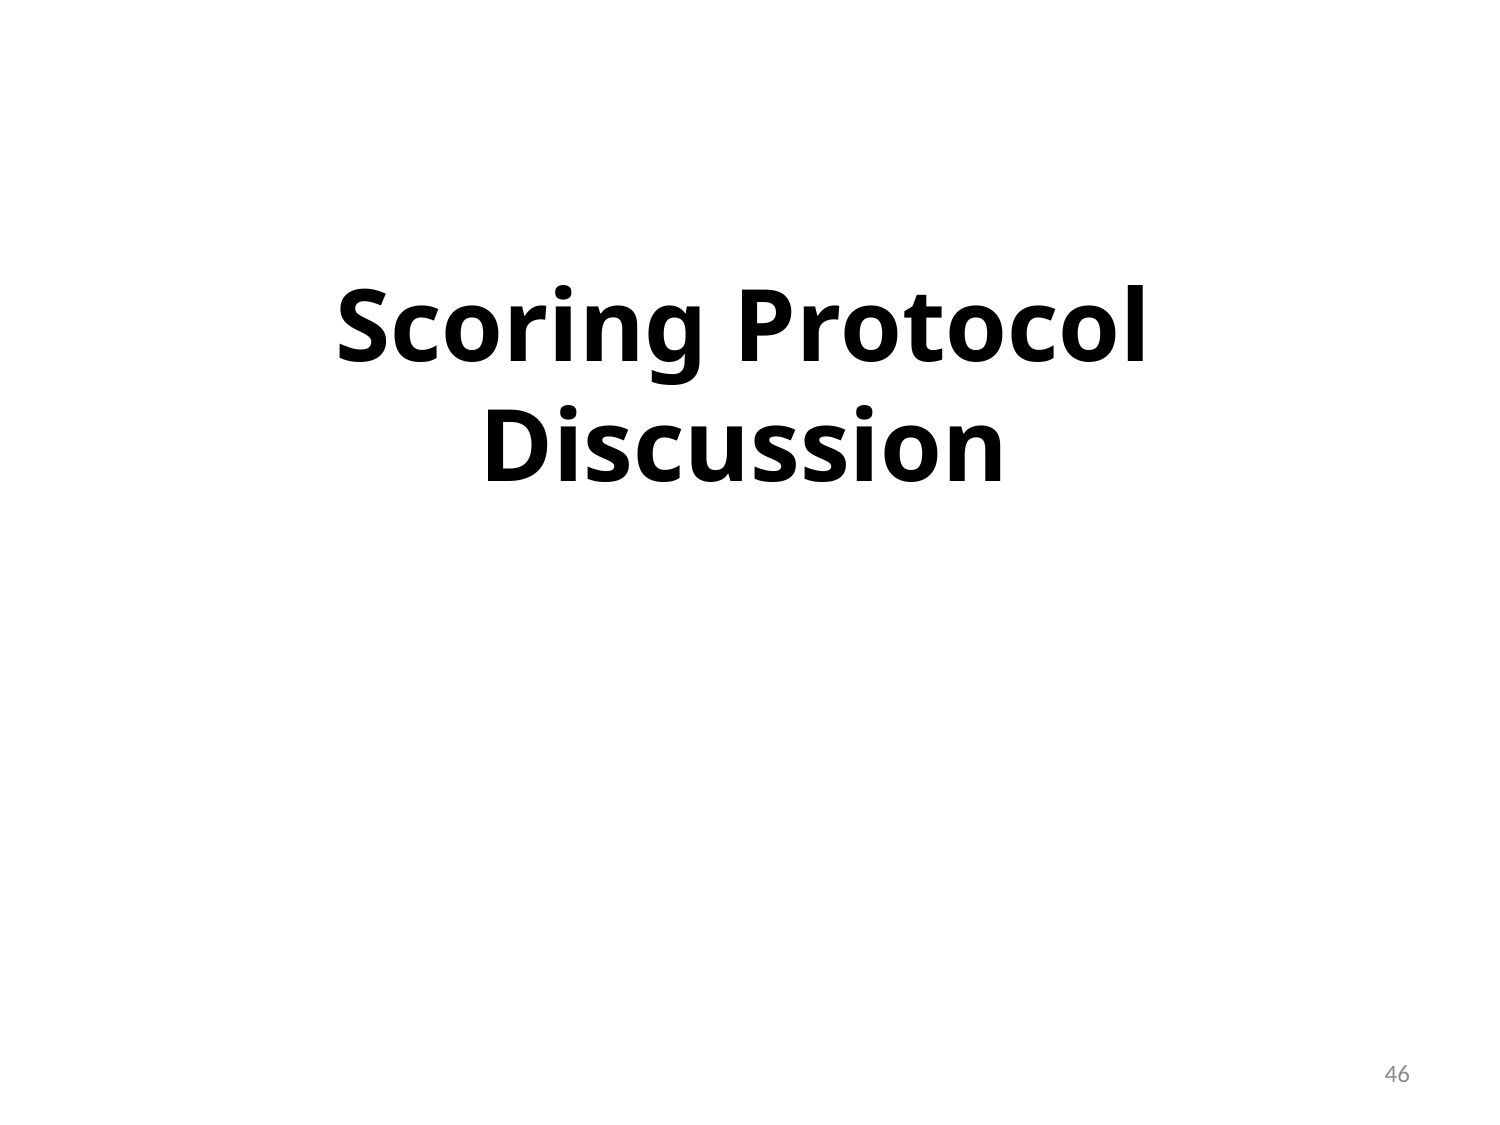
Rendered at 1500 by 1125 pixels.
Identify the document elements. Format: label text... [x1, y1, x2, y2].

title Scoring Protocol Discussion [212, 287, 1275, 475]
slide_number 46 [1074, 1042, 1425, 1103]
